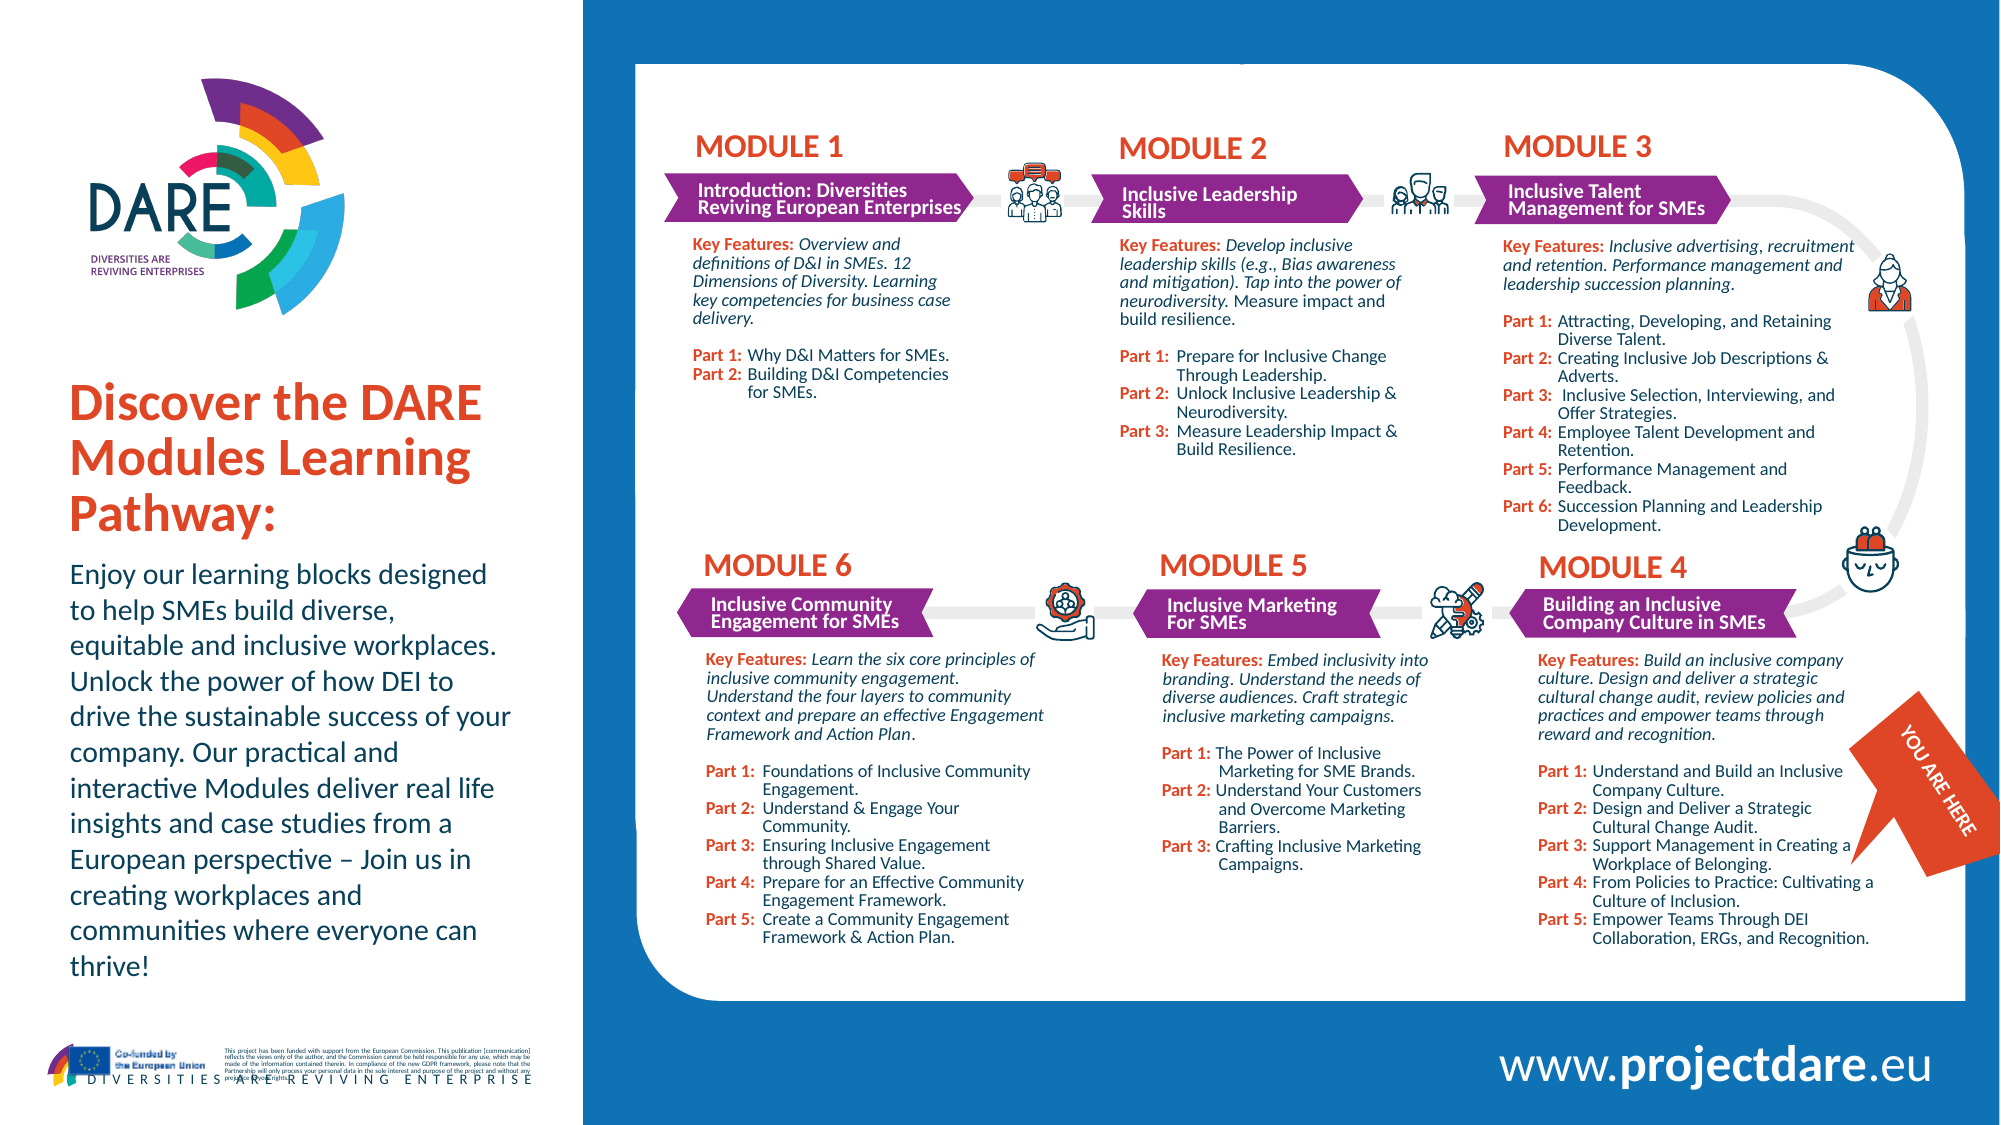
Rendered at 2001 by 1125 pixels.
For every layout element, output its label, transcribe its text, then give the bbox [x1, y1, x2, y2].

text_box www.projectdare.eu [1465, 1022, 1948, 1099]
picture [0, 40, 430, 365]
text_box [1509, 568, 1890, 982]
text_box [67, 1040, 547, 1088]
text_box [1815, 727, 2000, 891]
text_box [664, 116, 979, 433]
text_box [635, 64, 1966, 1001]
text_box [1430, 582, 1484, 640]
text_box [1007, 162, 1062, 223]
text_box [1036, 582, 1095, 642]
text_box Discover the DARE Modules Learning Pathway: Enjoy our learning blocks designed to help SMEs build diverse, equitable and inclusive workplaces. Unlock the power of how DEI to drive the sustainable success of your company. Our practical and interactive Modules deliver real life insights and case studies from a European perspective – Join us in creating workplaces and communities where everyone can thrive! [55, 368, 528, 1055]
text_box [1841, 526, 1900, 593]
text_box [1474, 117, 1879, 568]
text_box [676, 535, 1065, 1000]
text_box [1132, 535, 1453, 925]
text_box [582, 0, 2000, 1125]
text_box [1868, 253, 1912, 312]
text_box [1391, 172, 1449, 215]
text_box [1091, 118, 1422, 491]
